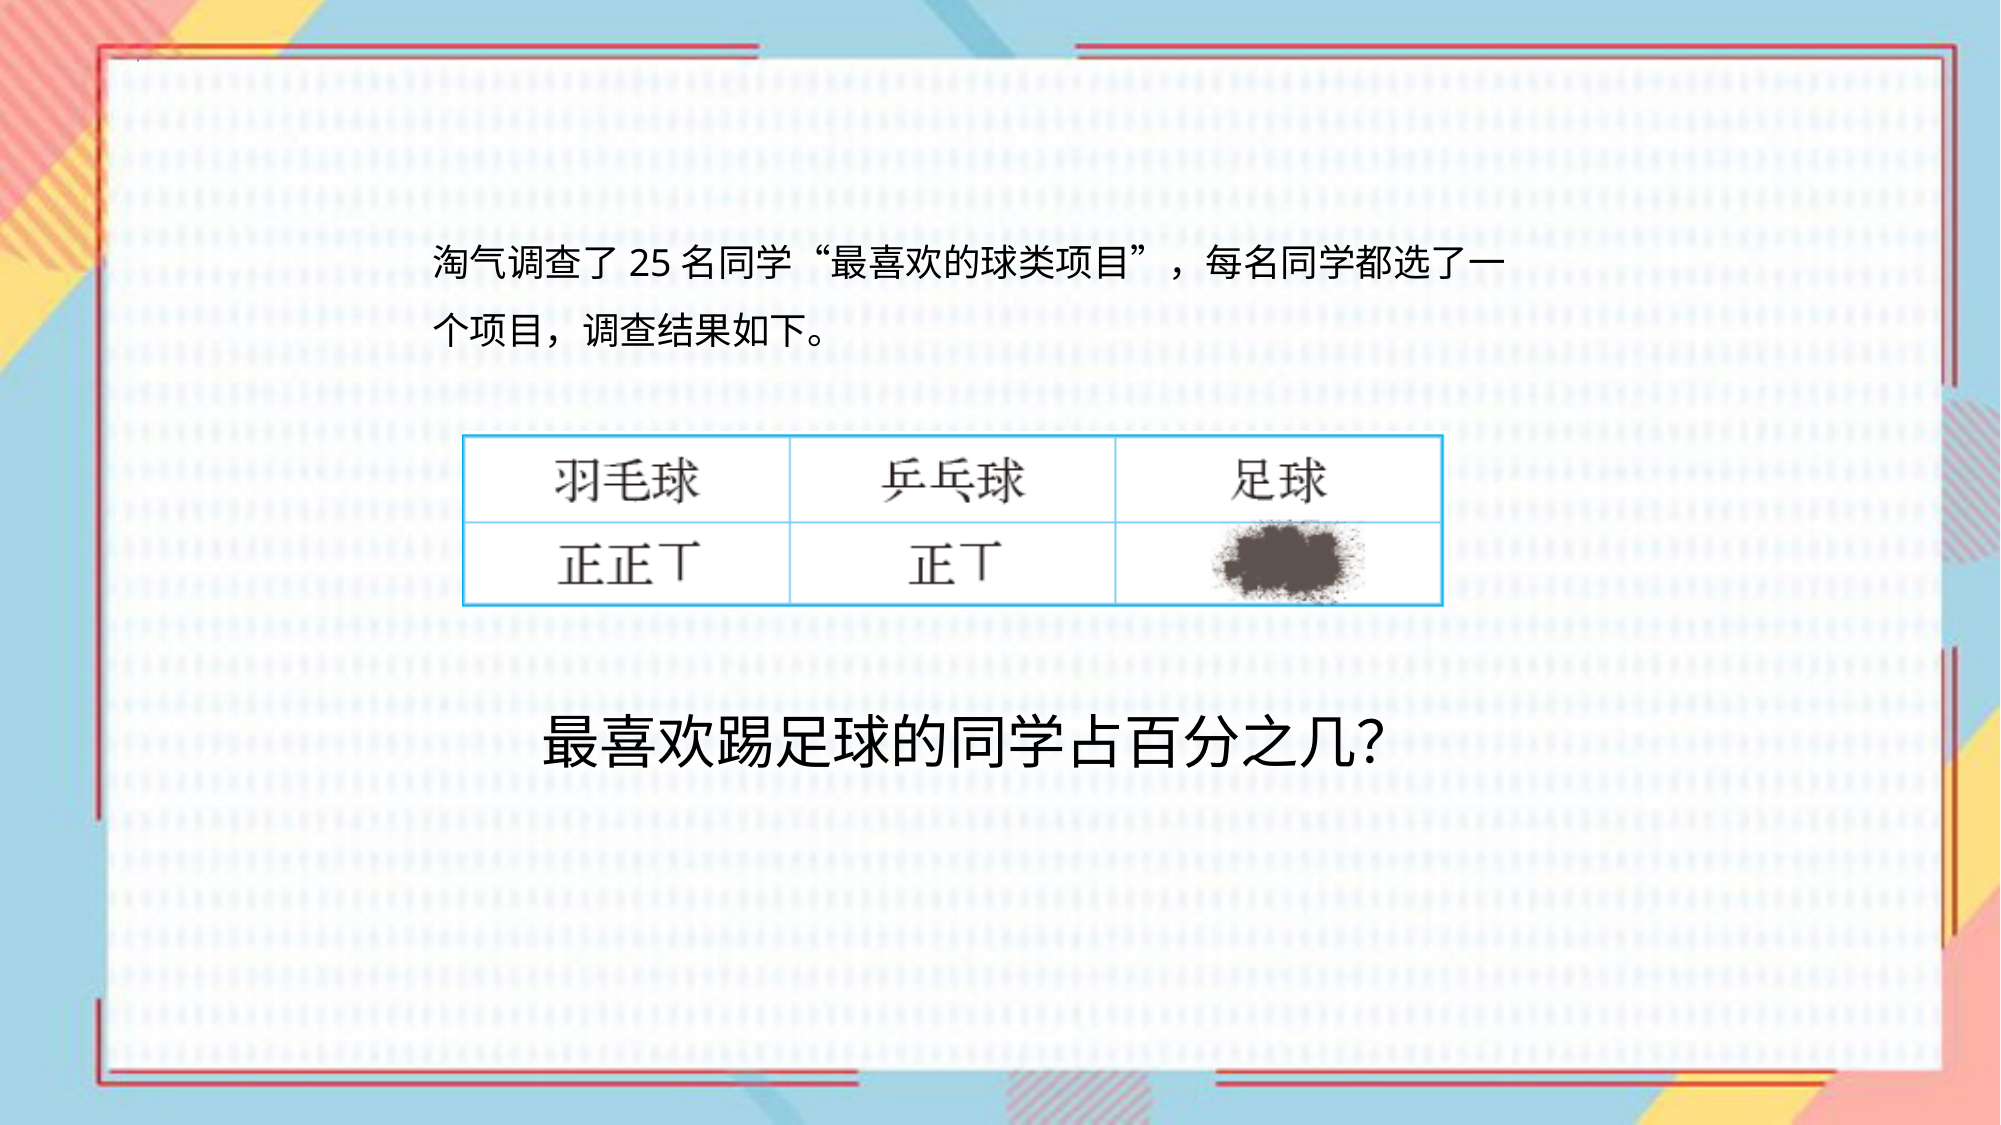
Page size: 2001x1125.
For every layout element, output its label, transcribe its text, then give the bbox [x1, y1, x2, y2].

picture [0, 0, 2001, 1125]
text_box 淘气调查了25名同学“最喜欢的球类项目”，每名同学都选了一个项目，调查结果如下。 [417, 209, 1524, 359]
text_box 最喜欢踢足球的同学占百分之几？ [526, 698, 1447, 783]
